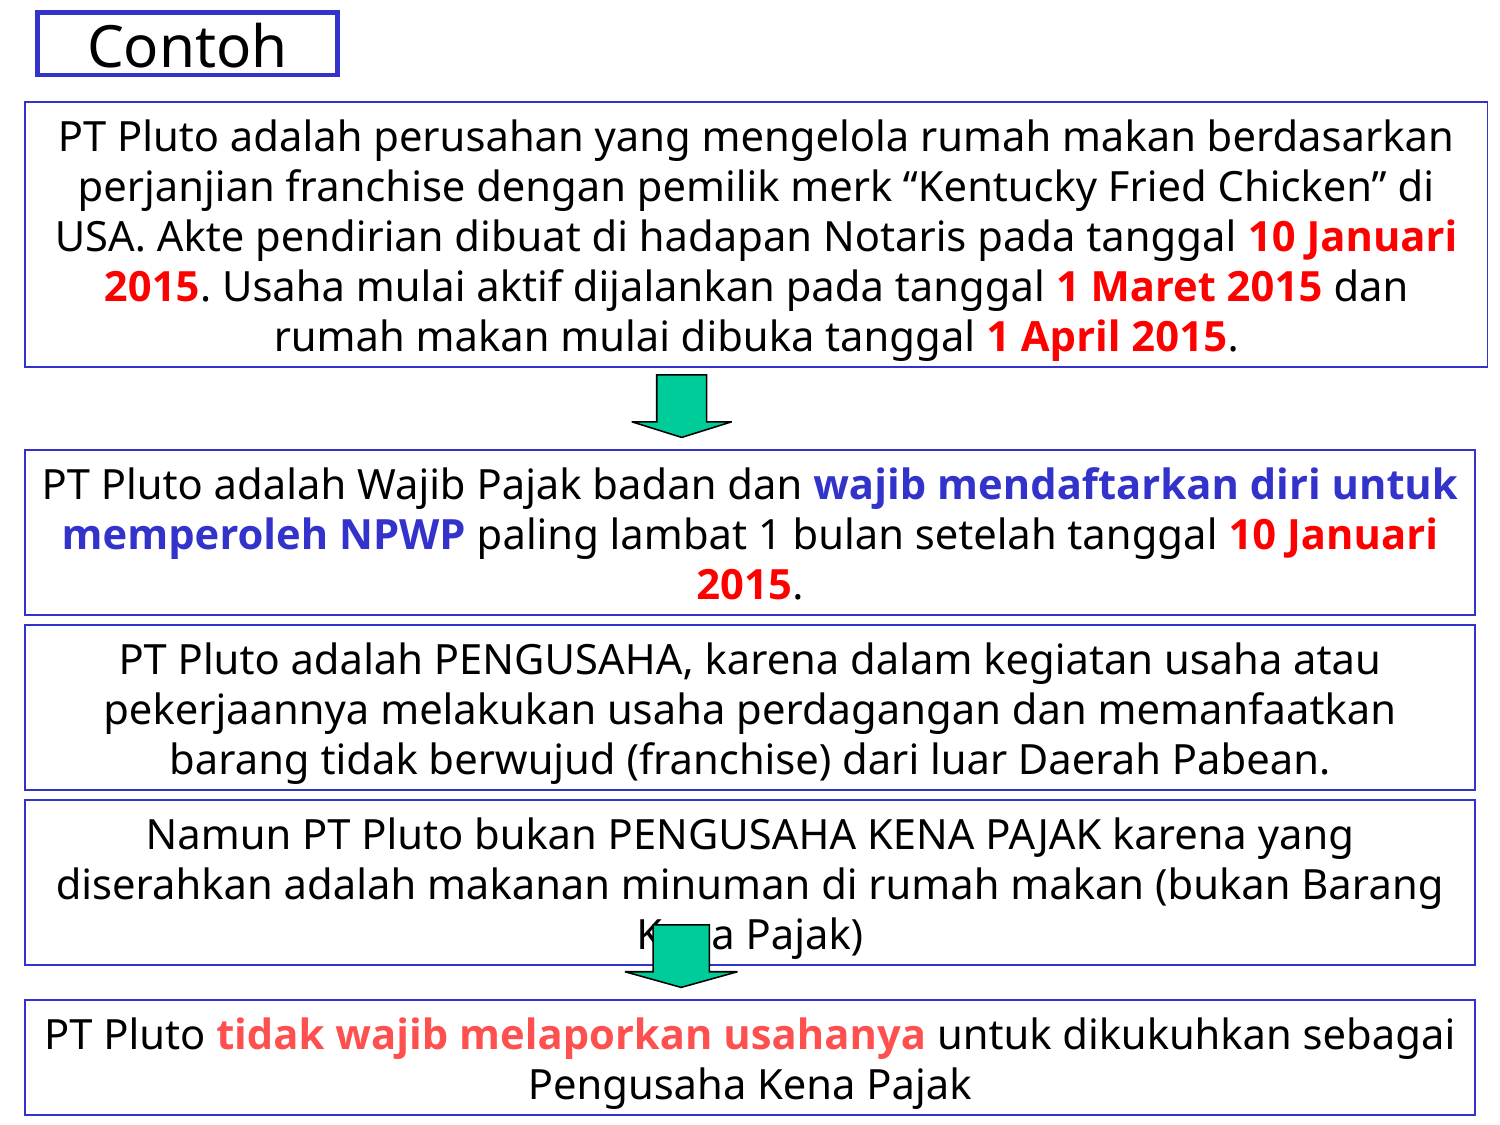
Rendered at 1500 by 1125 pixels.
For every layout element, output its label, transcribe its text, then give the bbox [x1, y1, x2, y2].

text_box PT Pluto adalah PENGUSAHA, karena dalam kegiatan usaha atau pekerjaannya melakukan usaha perdagangan dan memanfaatkan barang tidak berwujud (franchise) dari luar Daerah Pabean. [24, 624, 1475, 790]
text_box PT Pluto tidak wajib melaporkan usahanya untuk dikukuhkan sebagai Pengusaha Kena Pajak [24, 999, 1475, 1115]
title Contoh [37, 12, 338, 76]
text_box Namun PT Pluto bukan PENGUSAHA KENA PAJAK karena yang diserahkan adalah makanan minuman di rumah makan (bukan Barang Kena Pajak) [24, 800, 1475, 966]
text_box [631, 374, 732, 438]
text_box PT Pluto adalah perusahan yang mengelola rumah makan berdasarkan perjanjian franchise dengan pemilik merk “Kentucky Fried Chicken” di USA. Akte pendirian dibuat di hadapan Notaris pada tanggal 10 Januari 2015. Usaha mulai aktif dijalankan pada tanggal 1 Maret 2015 dan rumah makan mulai dibuka tanggal 1 April 2015. [24, 101, 1488, 367]
text_box [624, 924, 738, 988]
text_box PT Pluto adalah Wajib Pajak badan dan wajib mendaftarkan diri untuk memperoleh NPWP paling lambat 1 bulan setelah tanggal 10 Januari 2015. [24, 450, 1475, 616]
